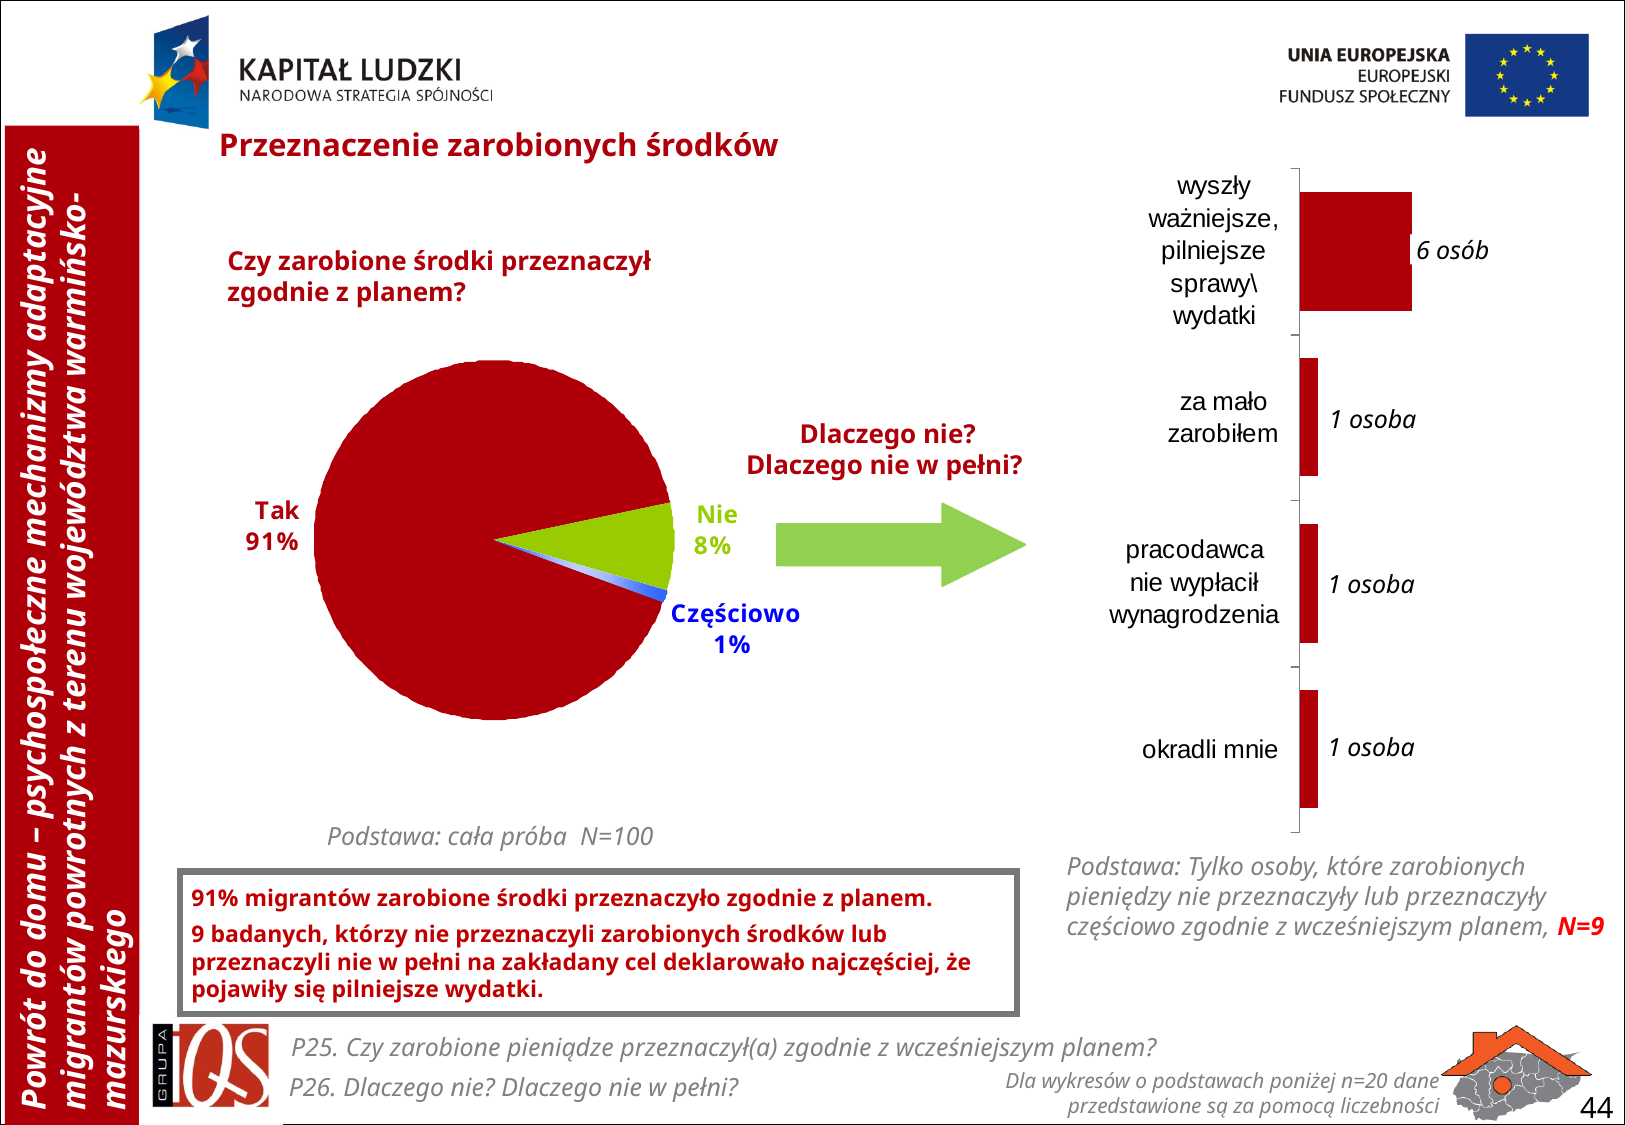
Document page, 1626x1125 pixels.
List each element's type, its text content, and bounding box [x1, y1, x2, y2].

text_box Czy zarobione środki przeznaczył zgodnie z planem? [221, 244, 743, 263]
text_box P26. Dlaczego nie? Dlaczego nie w pełni? [282, 1071, 976, 1102]
text_box Podstawa: cała próba N=100 [321, 820, 789, 851]
picture [1438, 1023, 1594, 1082]
slide_number 44 [1249, 1082, 1625, 1125]
picture [139, 15, 492, 129]
text_box Przeznaczenie zarobionych środków [213, 125, 786, 163]
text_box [91, 264, 839, 740]
text_box P25. Czy zarobione pieniądze przeznaczył(a) zgodnie z wcześniejszym planem? [285, 1031, 1387, 1062]
text_box Dlaczego nie? Dlaczego nie w pełni? [843, 417, 1011, 480]
text_box [843, 503, 1011, 586]
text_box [1016, 161, 1559, 847]
text_box Dla wykresów o podstawach poniżej n=20 dane przedstawione są za pomocą liczebności [976, 1067, 1446, 1118]
picture [139, 1015, 283, 1125]
text_box Podstawa: Tylko osoby, które zarobionych pieniędzy nie przeznaczyły lub przeznaczyły częściowo zgodnie z wcześniejszym planem, N=9 [1060, 850, 1616, 941]
picture [1250, 7, 1617, 143]
text_box 91% migrantów zarobione środki przeznaczyło zgodnie z planem. 9 badanych, którzy nie przeznaczyli zarobionych środków lub przeznaczyli nie w pełni na zakładany cel deklarowało najczęściej, że pojawiły się pilniejsze wydatki. [179, 871, 1017, 1015]
